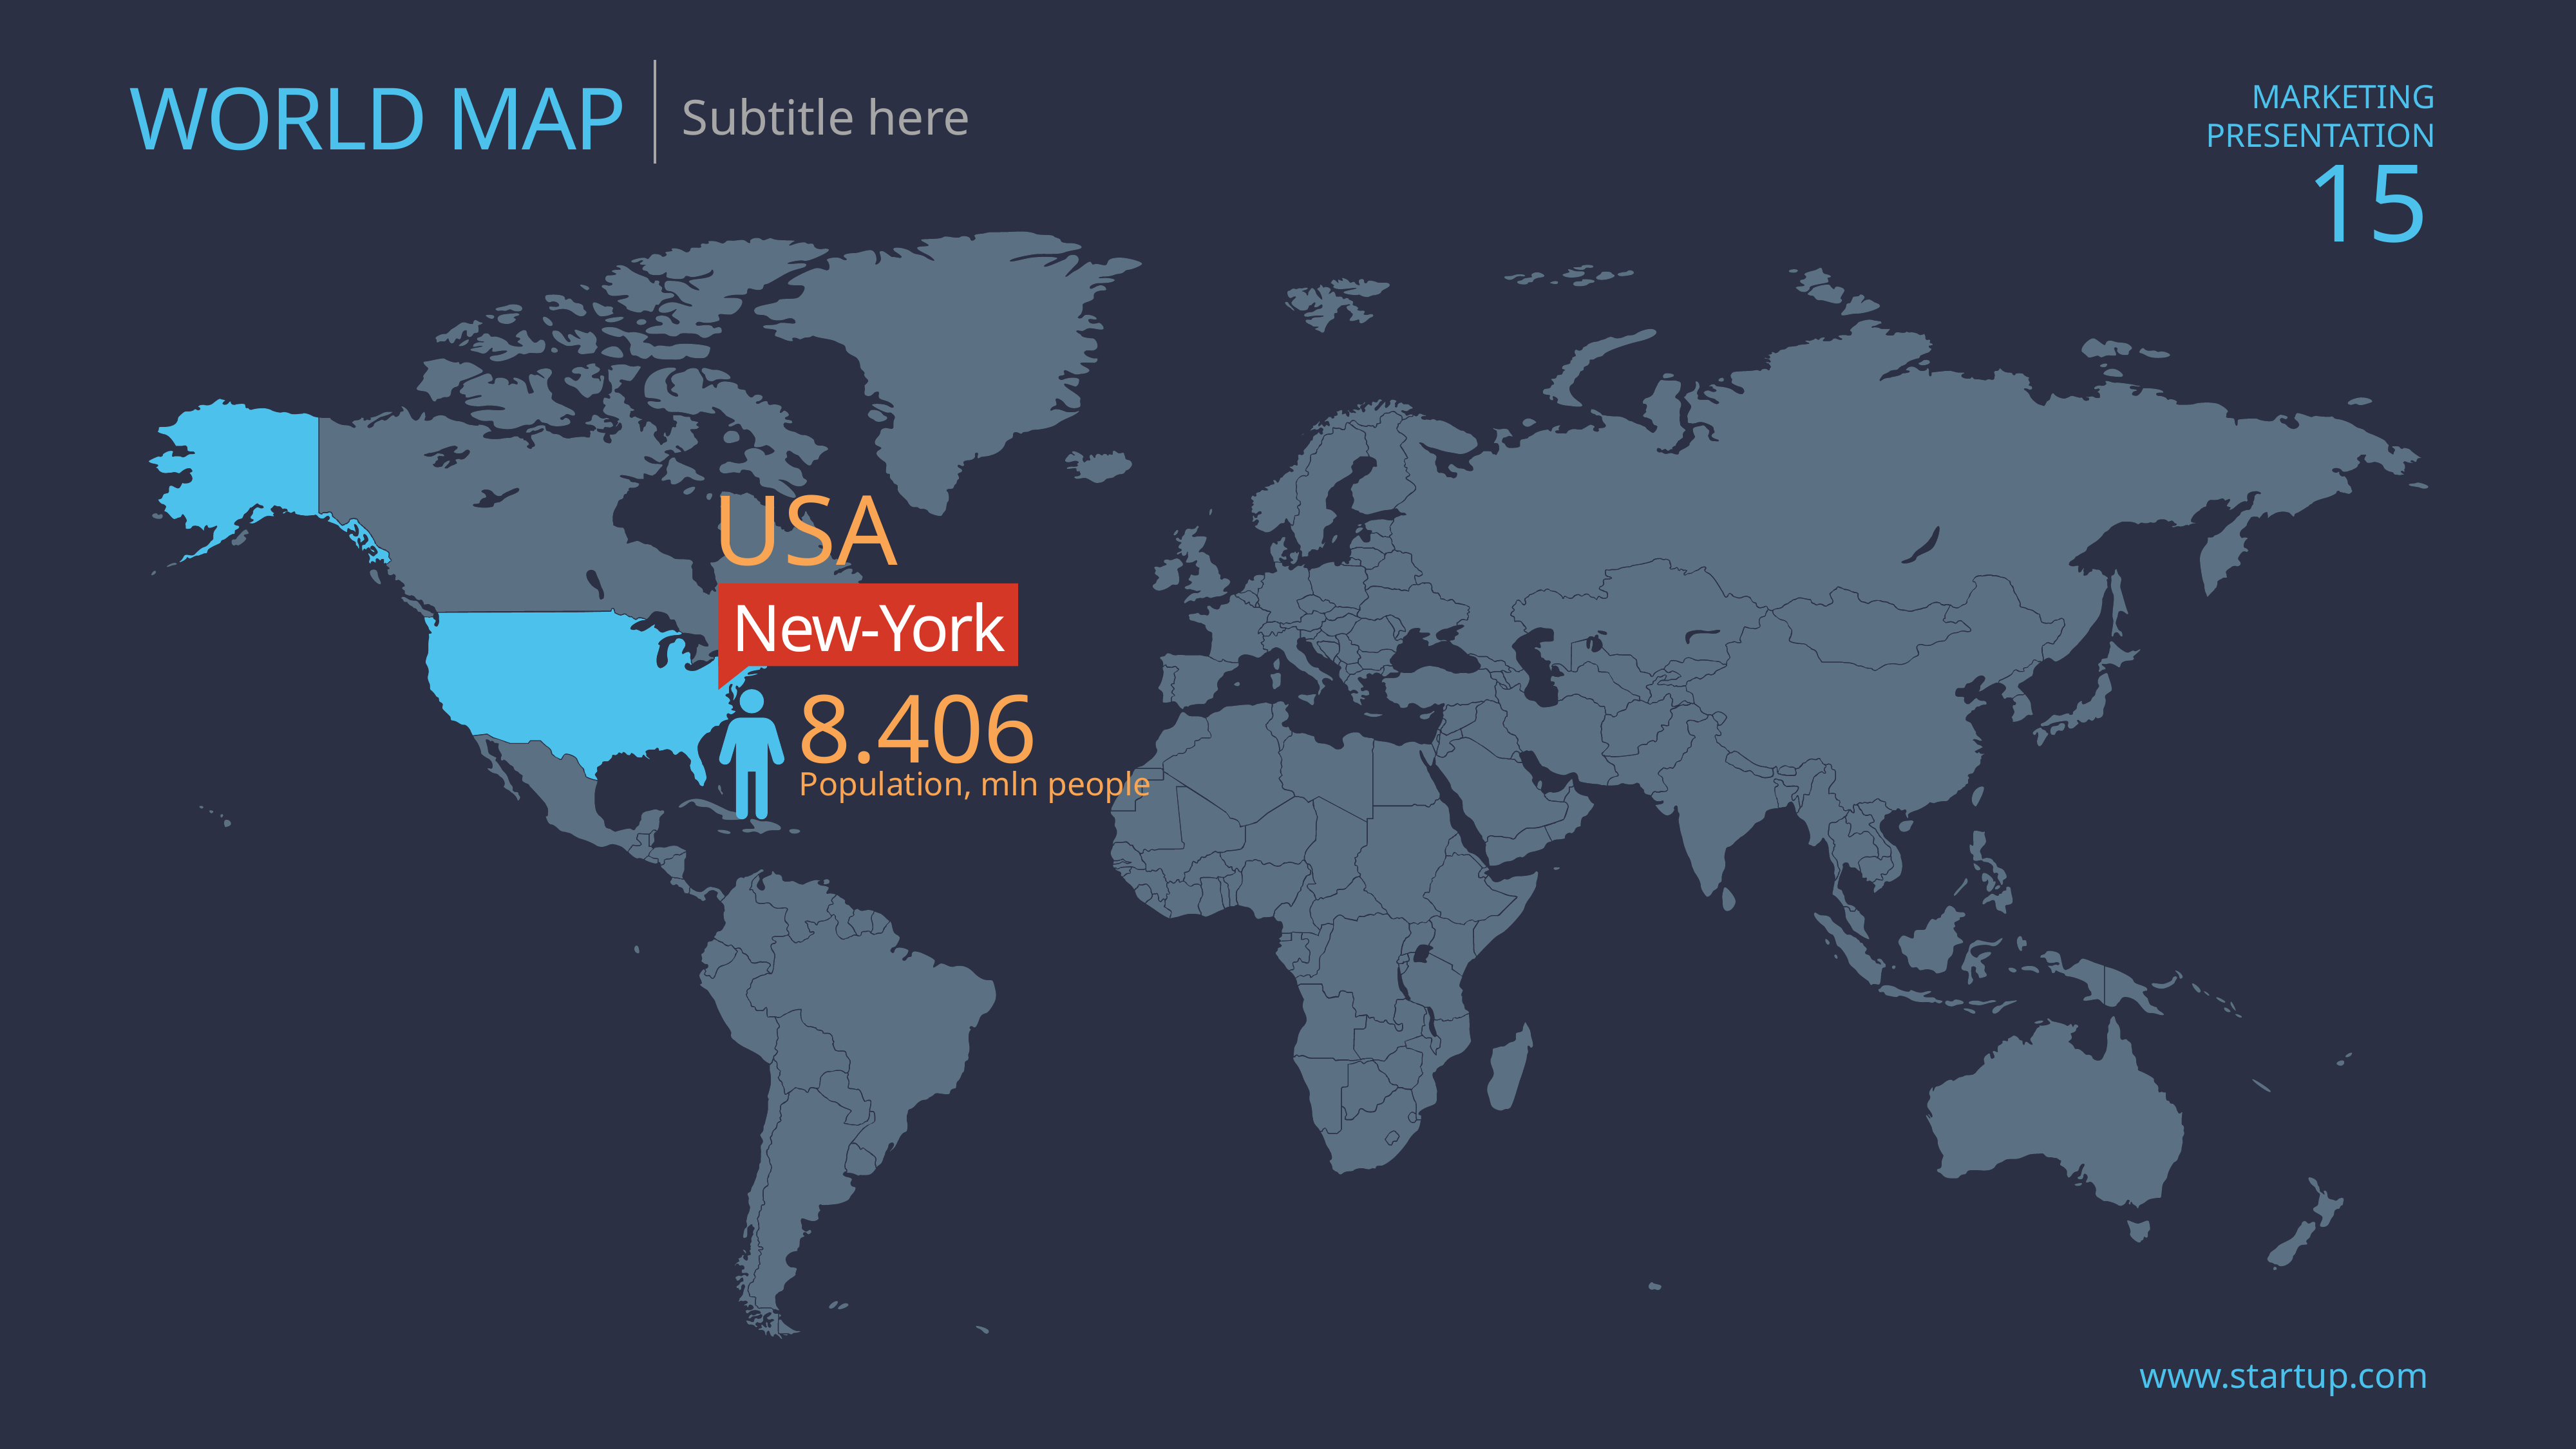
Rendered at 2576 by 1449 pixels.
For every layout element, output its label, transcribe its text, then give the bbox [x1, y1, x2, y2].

text_box WORLD MAP [129, 63, 627, 167]
text_box Subtitle here [672, 81, 980, 149]
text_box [718, 690, 786, 820]
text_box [149, 399, 790, 786]
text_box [148, 231, 2429, 1339]
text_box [718, 582, 1018, 690]
